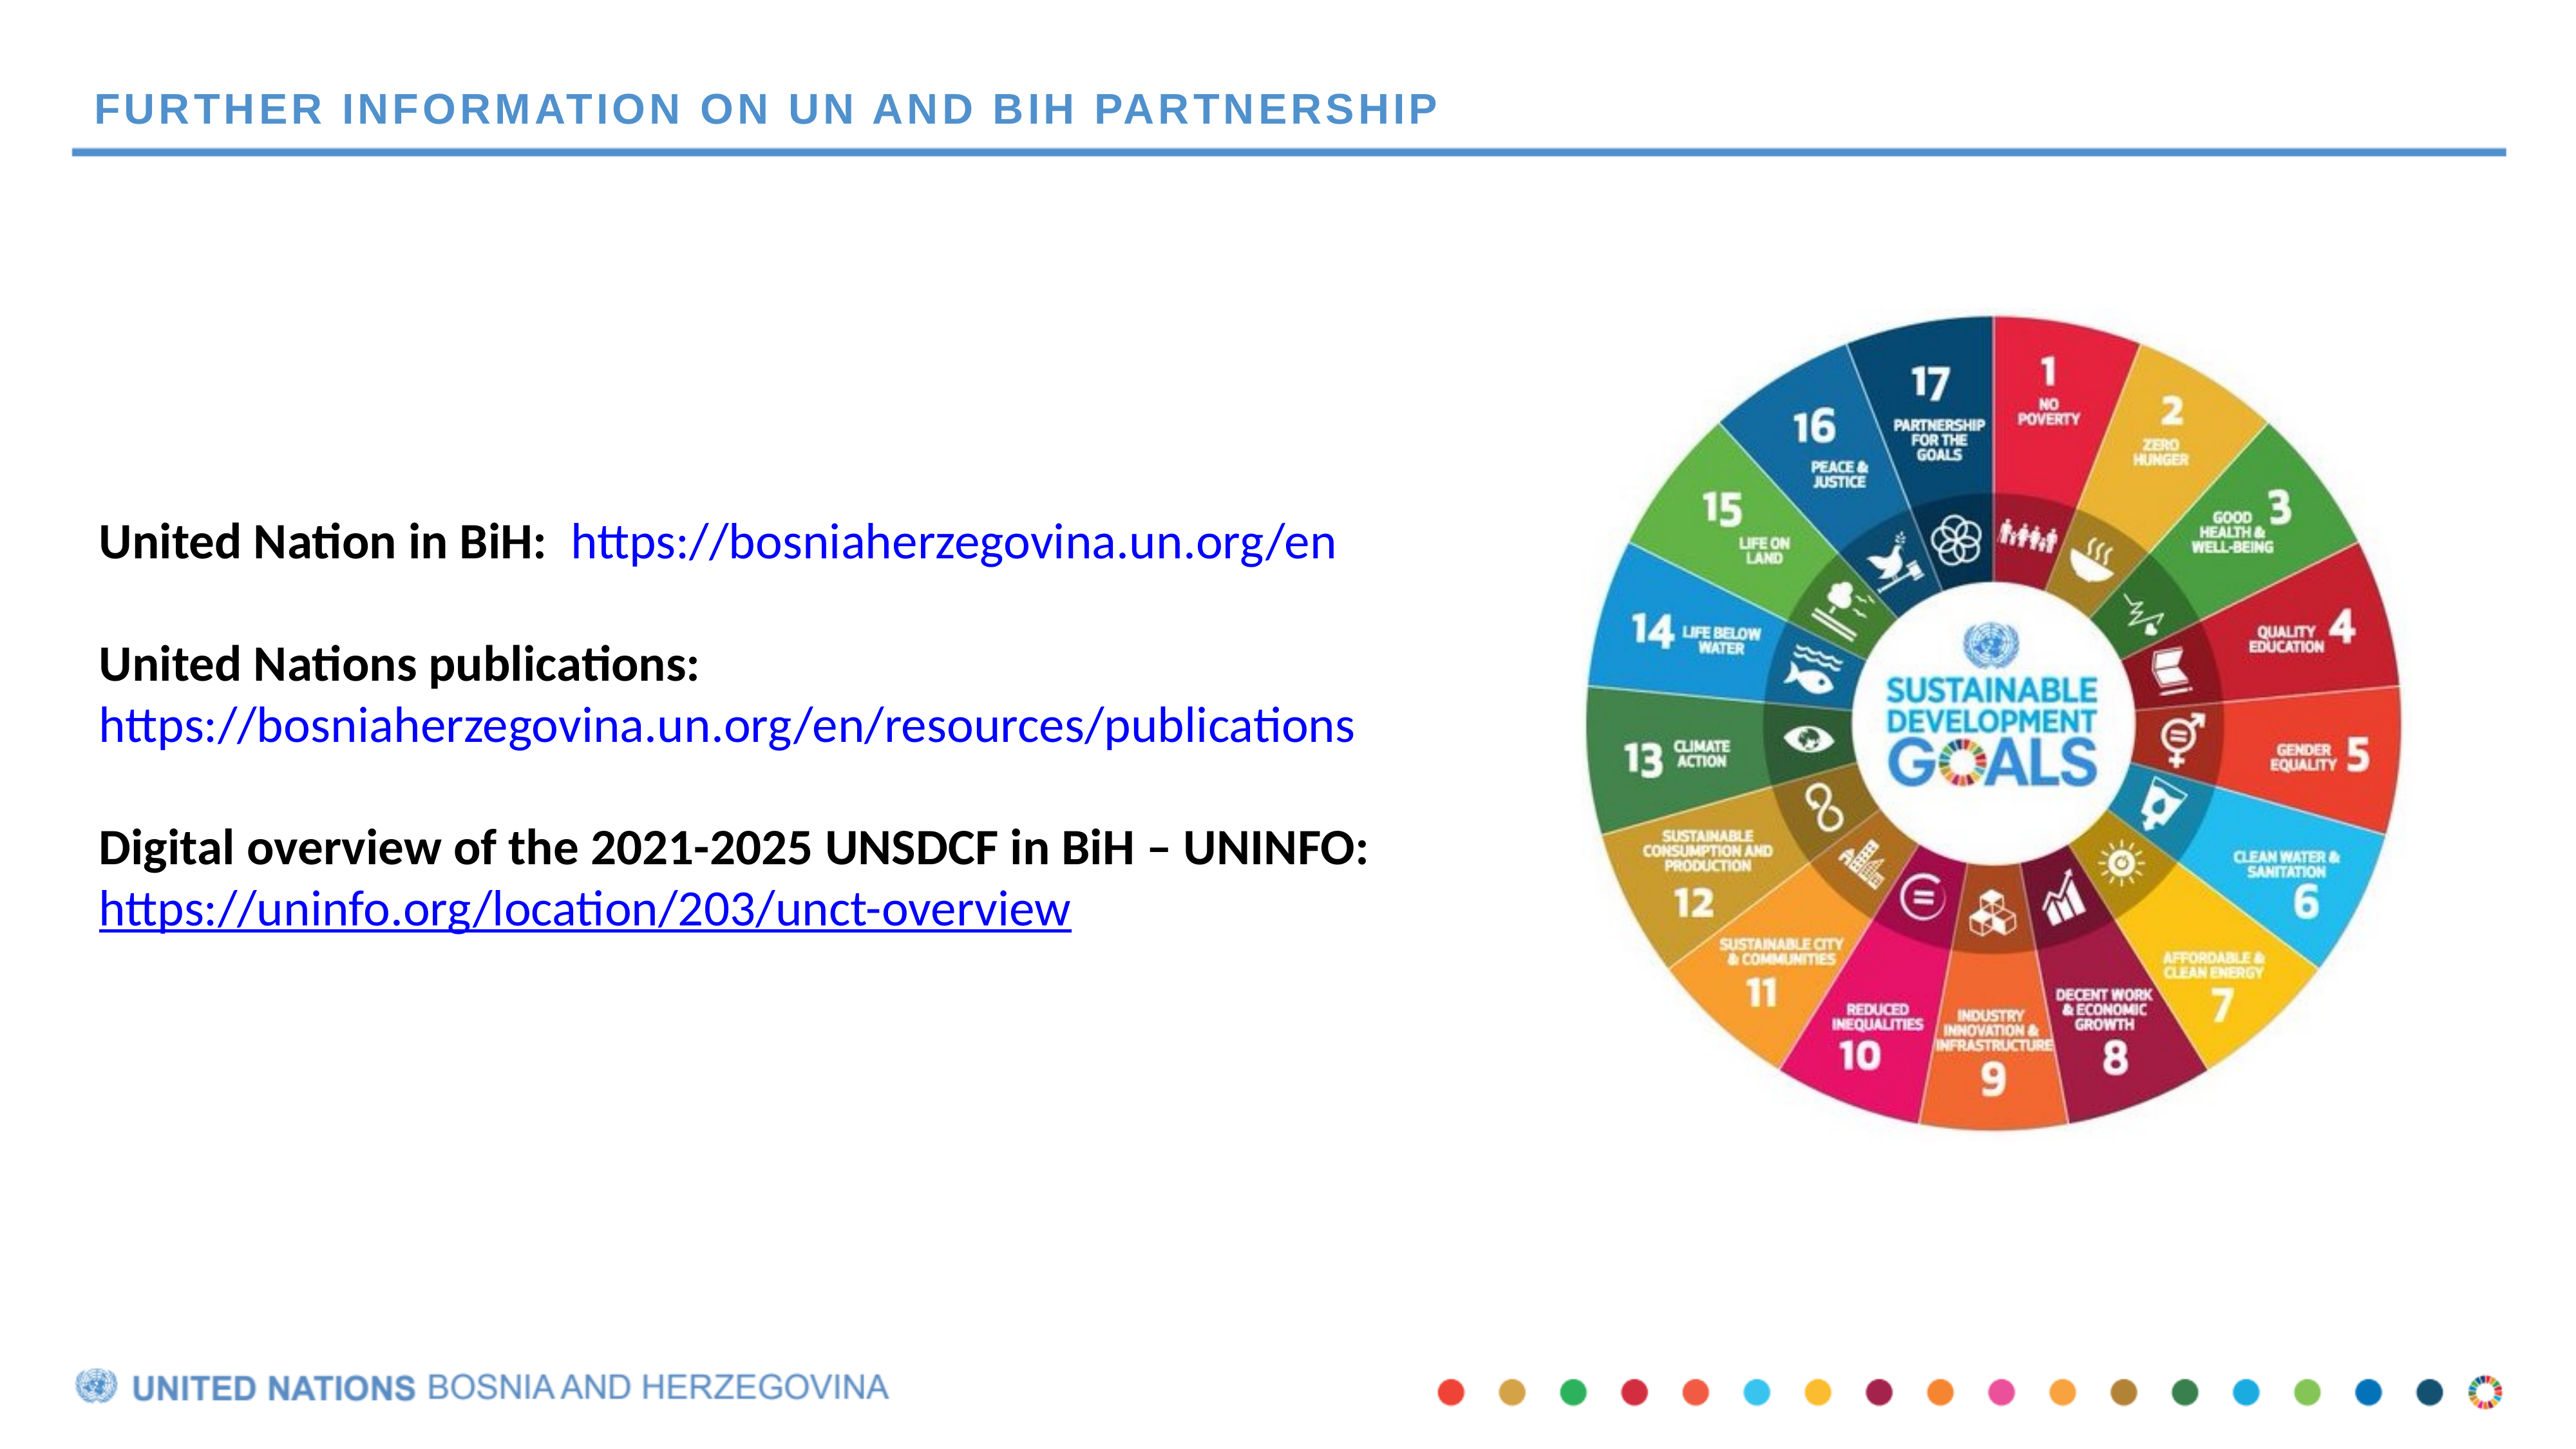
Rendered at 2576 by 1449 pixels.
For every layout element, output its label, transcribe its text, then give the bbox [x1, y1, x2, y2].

title Further information on un and bih partnership [93, 27, 2468, 187]
picture [1582, 308, 2412, 1141]
text_box United Nation in BiH: https://bosniaherzegovina.un.org/en United Nations publications: https://bosniaherzegovina.un.org/en/resources/publications Digital overview of the 2021-2025 UNSDCF in BiH – UNINFO: https://uninfo.org/location/203/unct-overview [93, 441, 1397, 1002]
